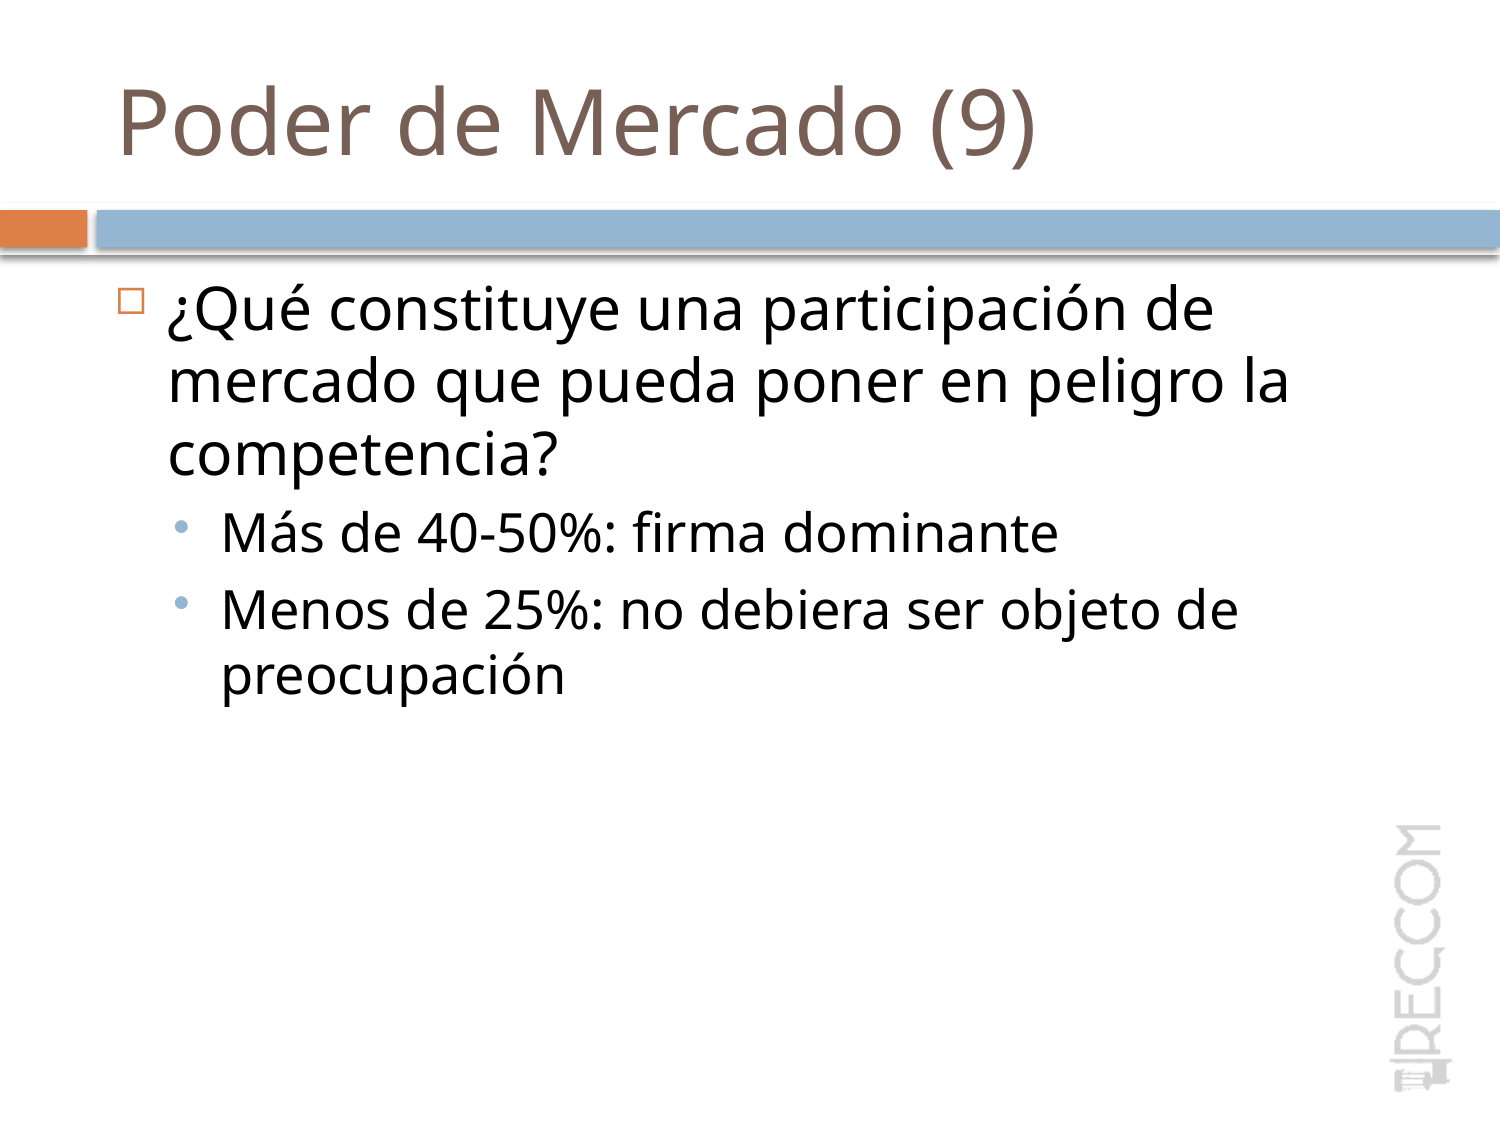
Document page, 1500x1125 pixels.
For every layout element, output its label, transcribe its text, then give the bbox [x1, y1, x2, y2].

title Poder de Mercado (9) [100, 37, 1438, 200]
list ¿Qué constituye una participación de mercado que pueda poner en peligro la competencia? Más de 40-50%: firma dominante Menos de 25%: no debiera ser objeto de preocupación [100, 262, 1400, 1000]
